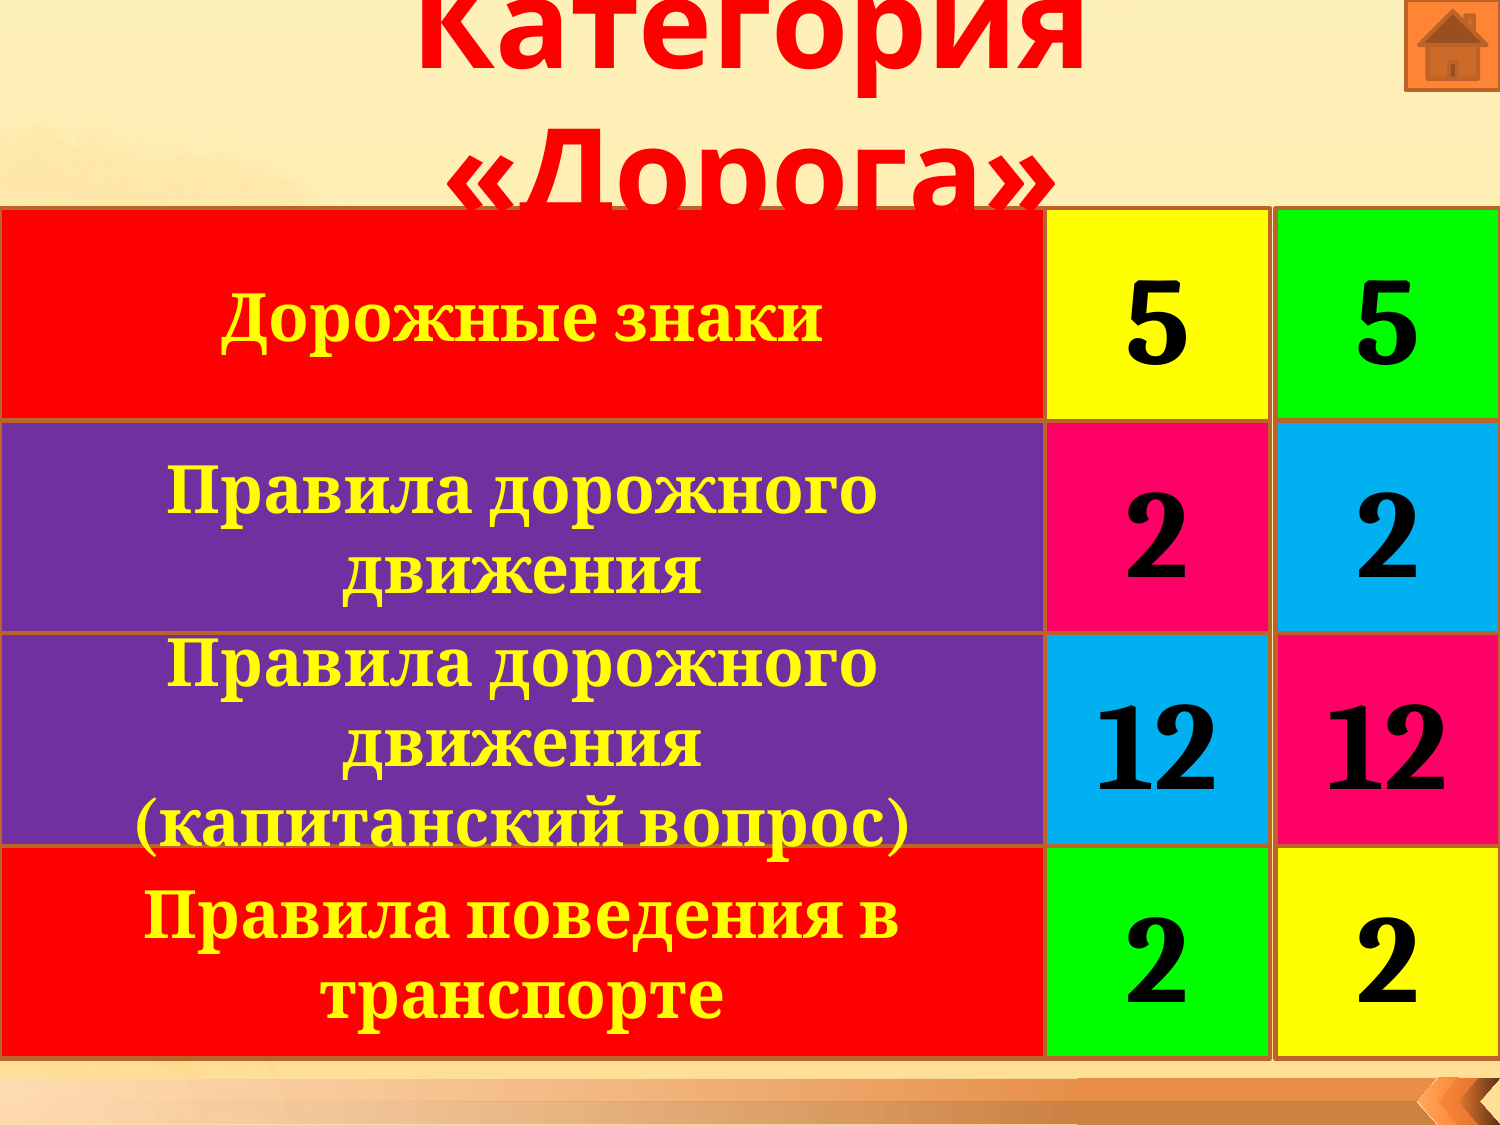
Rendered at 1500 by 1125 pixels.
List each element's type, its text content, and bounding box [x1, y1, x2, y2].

text_box 2 [1273, 848, 1500, 1061]
text_box 12 [1273, 631, 1500, 848]
text_box Правила дорожного движения (капитанский вопрос) [0, 631, 1047, 848]
text_box 5 [1273, 206, 1500, 419]
text_box 2 [1043, 419, 1272, 631]
text_box 5 [1043, 206, 1272, 419]
text_box Правила дорожного движения [0, 419, 1043, 631]
text_box 2 [1273, 419, 1500, 631]
text_box Дорожные знаки [0, 206, 1043, 419]
text_box 12 [1047, 631, 1272, 848]
text_box 2 [1043, 848, 1272, 1061]
text_box [1404, 0, 1500, 92]
title Категория «Дорога» [76, 0, 1427, 188]
text_box Правила поведения в транспорте [0, 848, 1043, 1061]
